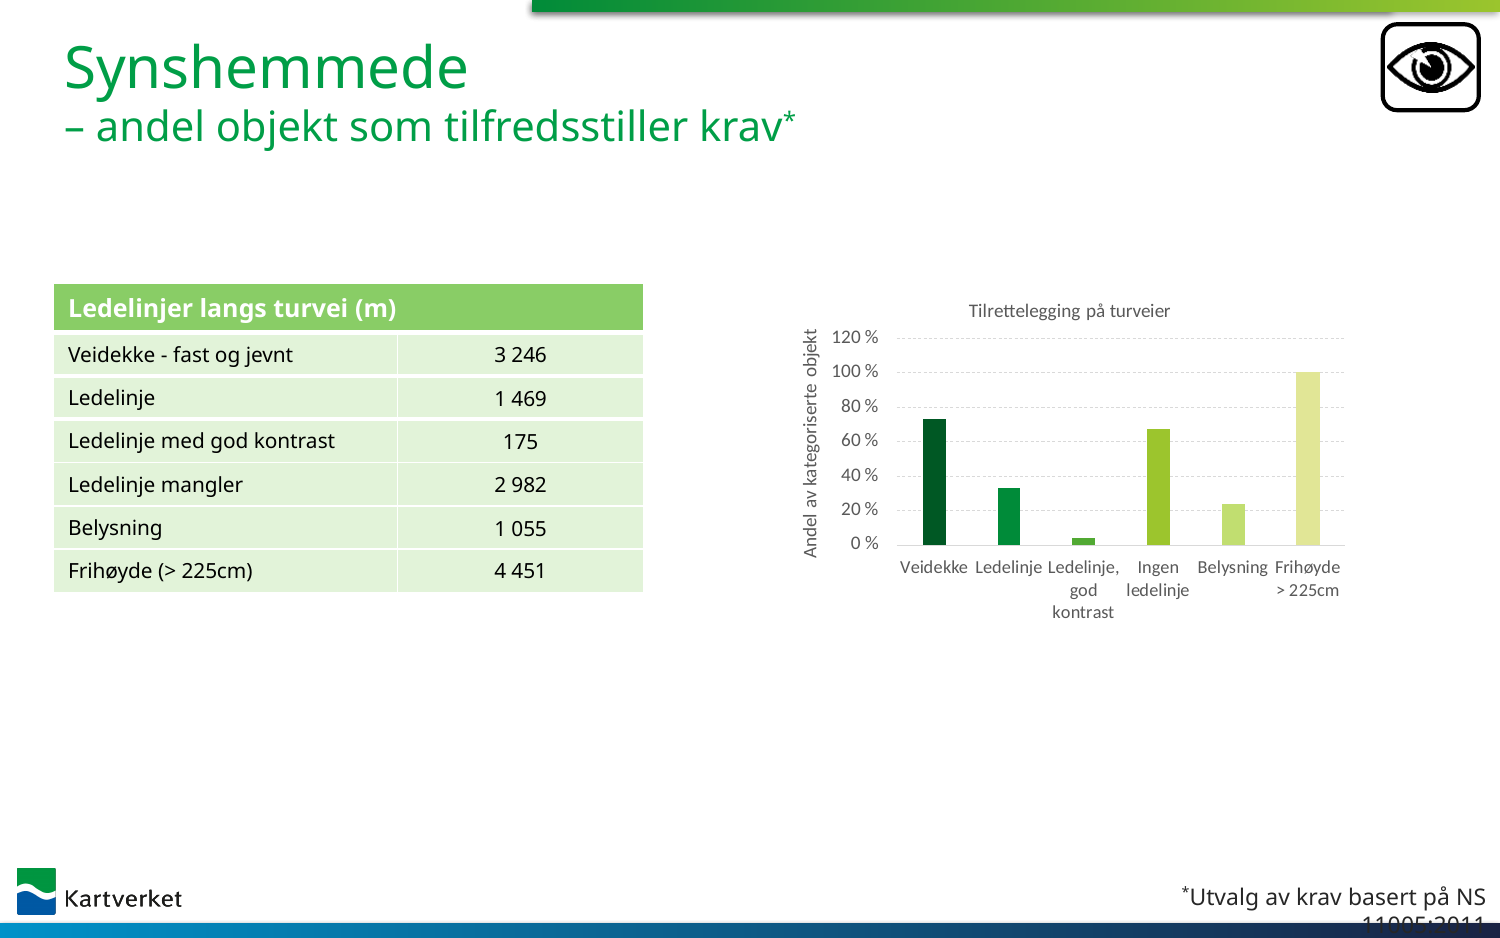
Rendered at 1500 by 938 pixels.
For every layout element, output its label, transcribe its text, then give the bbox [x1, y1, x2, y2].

table_cell Ledelinje mangler [54, 463, 397, 505]
table_header Ledelinjer langs turvei (m) [54, 284, 643, 330]
text_box *Utvalg av krav basert på NS 11005:2011 [1068, 873, 1500, 938]
table_cell 4 451 [398, 550, 643, 592]
table_cell Belysning [54, 507, 397, 548]
table_cell 2 982 [398, 463, 643, 505]
table_cell 1 055 [398, 507, 643, 548]
picture [791, 291, 1348, 630]
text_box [1382, 24, 1480, 111]
table_cell Veidekke - fast og jevnt [54, 335, 397, 374]
table_cell 3 246 [398, 335, 643, 374]
table_cell 1 469 [398, 378, 643, 417]
table_cell 175 [398, 421, 643, 462]
table_cell Ledelinje [54, 378, 397, 417]
text_box Synshemmede – andel objekt som tilfredsstiller krav* [49, 24, 1431, 158]
table_cell Frihøyde (> 225cm) [54, 550, 397, 592]
table_cell Ledelinje med god kontrast [54, 421, 397, 462]
